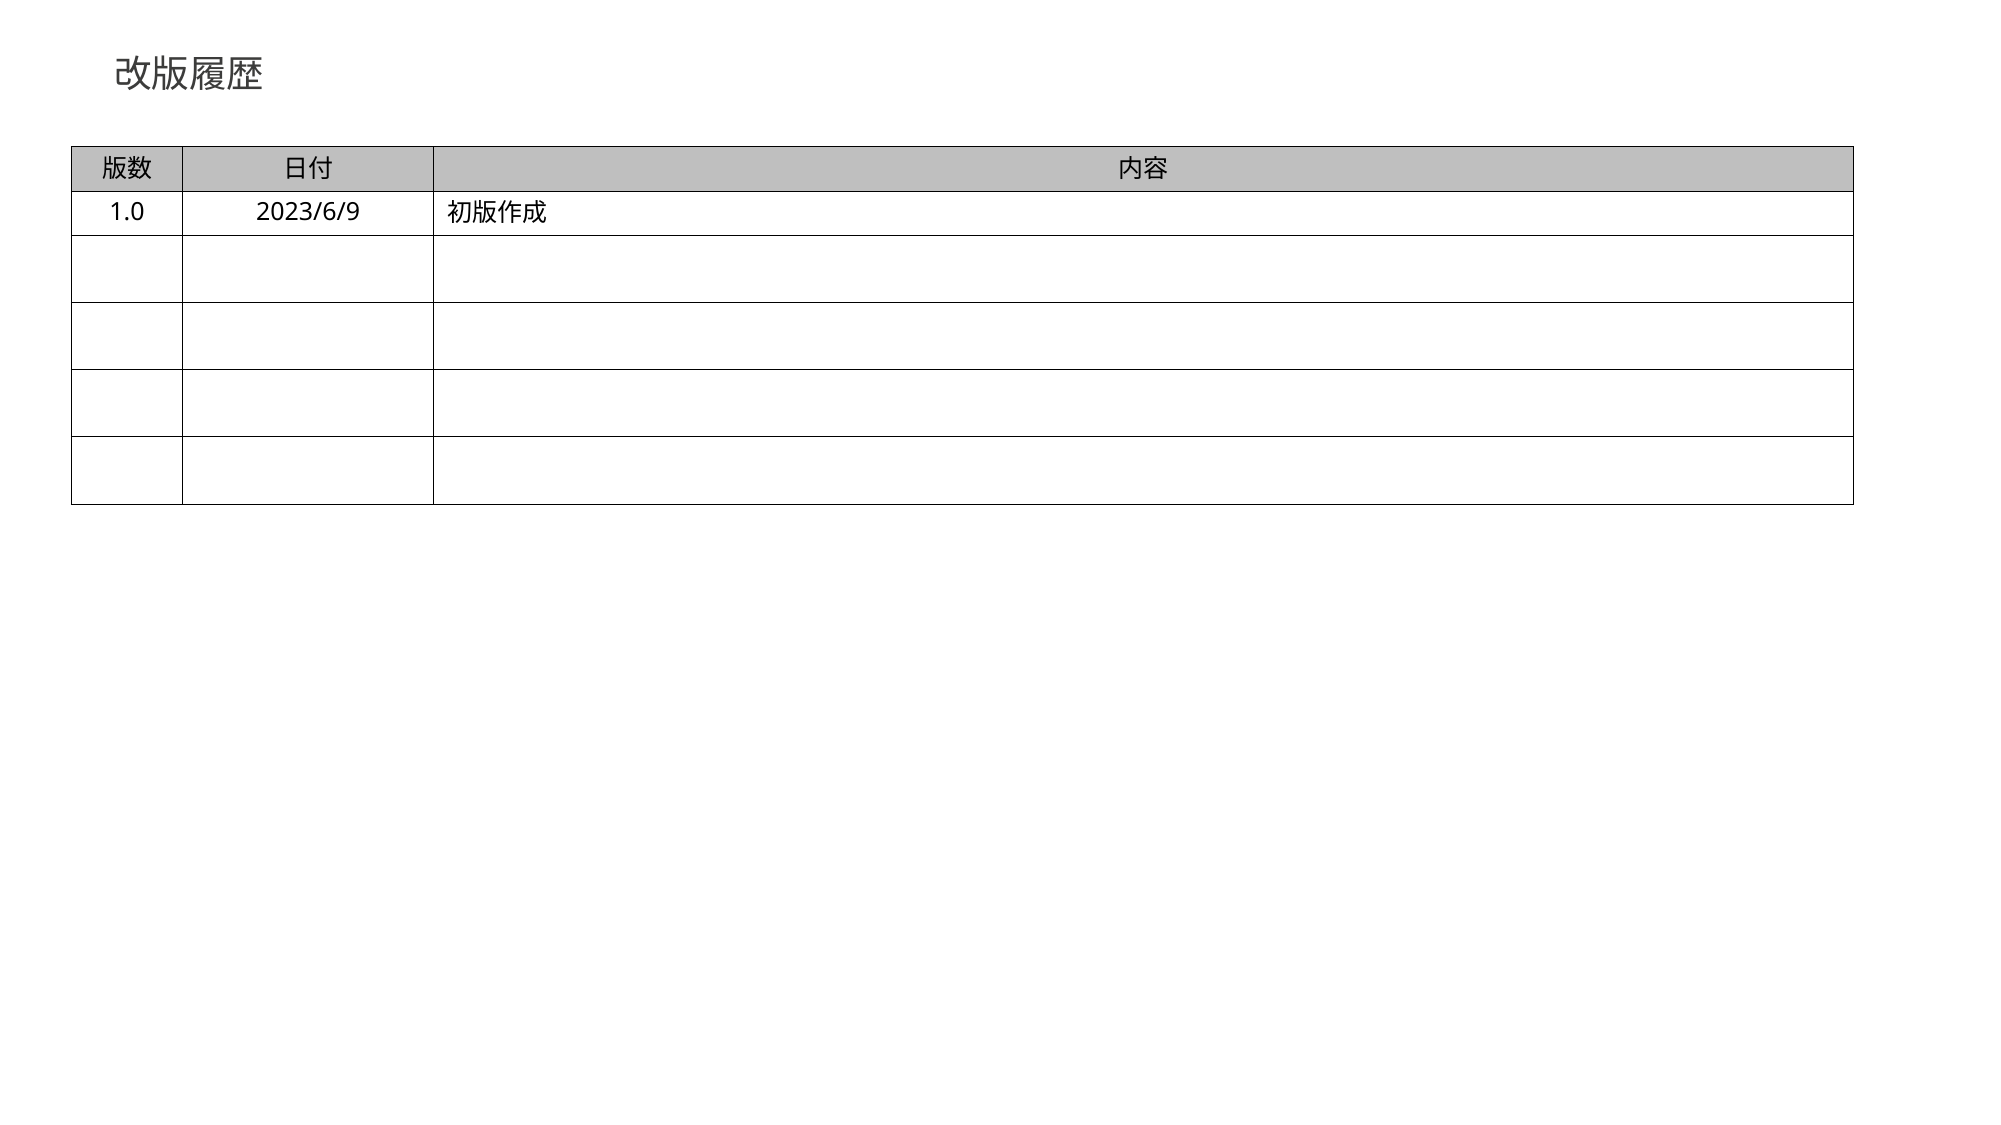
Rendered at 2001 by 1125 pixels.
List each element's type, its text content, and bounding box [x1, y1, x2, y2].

table_cell [434, 437, 1853, 504]
table_cell [434, 303, 1853, 369]
table_cell [183, 236, 433, 302]
table_cell [434, 236, 1853, 302]
table_cell [183, 437, 433, 504]
table_cell [72, 437, 182, 504]
table_cell [72, 303, 182, 369]
table_cell 初版作成 [434, 192, 1853, 235]
table_header 版数 [72, 147, 182, 191]
table_cell [183, 370, 433, 436]
table_cell [72, 370, 182, 436]
table_cell [434, 370, 1853, 436]
table_cell 1.0 [72, 192, 182, 235]
text_box 改版履歴 [99, 42, 682, 103]
table_cell [183, 303, 433, 369]
table_cell [72, 236, 182, 302]
table_cell 2023/6/9 [183, 192, 433, 235]
table_header 日付 [183, 147, 433, 191]
table_header 内容 [434, 147, 1853, 191]
